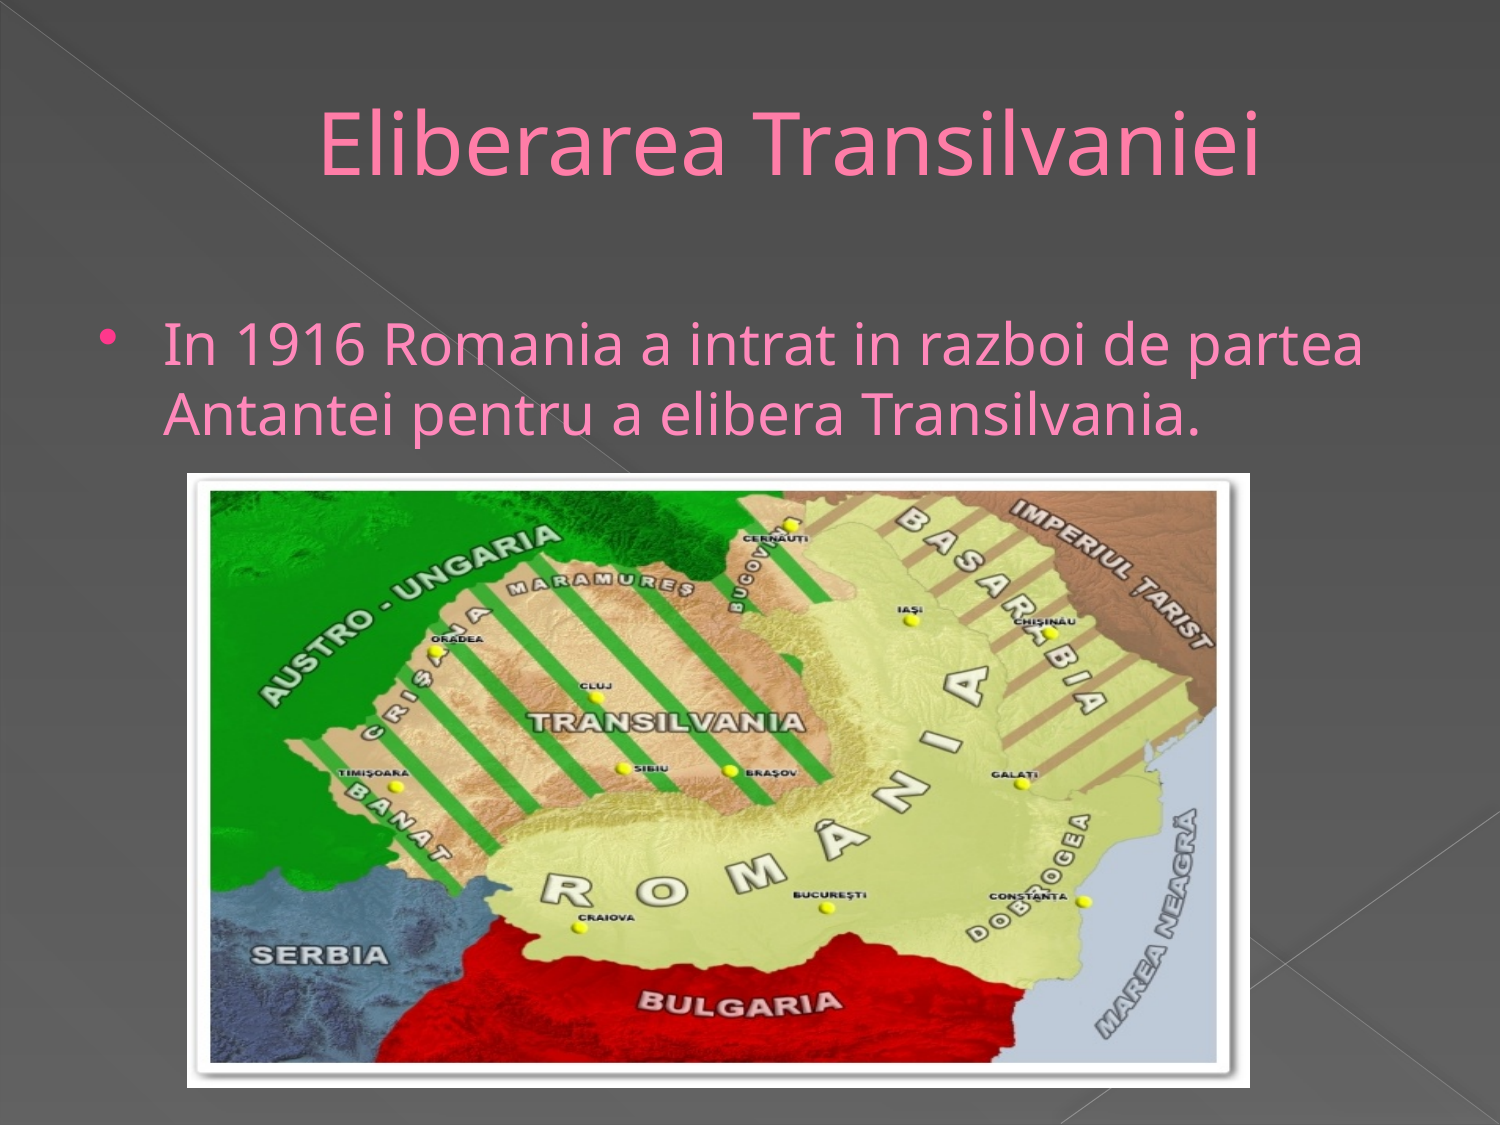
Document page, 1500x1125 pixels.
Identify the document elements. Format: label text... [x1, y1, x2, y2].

picture [187, 473, 1251, 1088]
title Eliberarea Transilvaniei [75, 43, 1425, 238]
list In 1916 Romania a intrat in razboi de partea Antantei pentru a elibera Transilvania. [75, 299, 1425, 1059]
